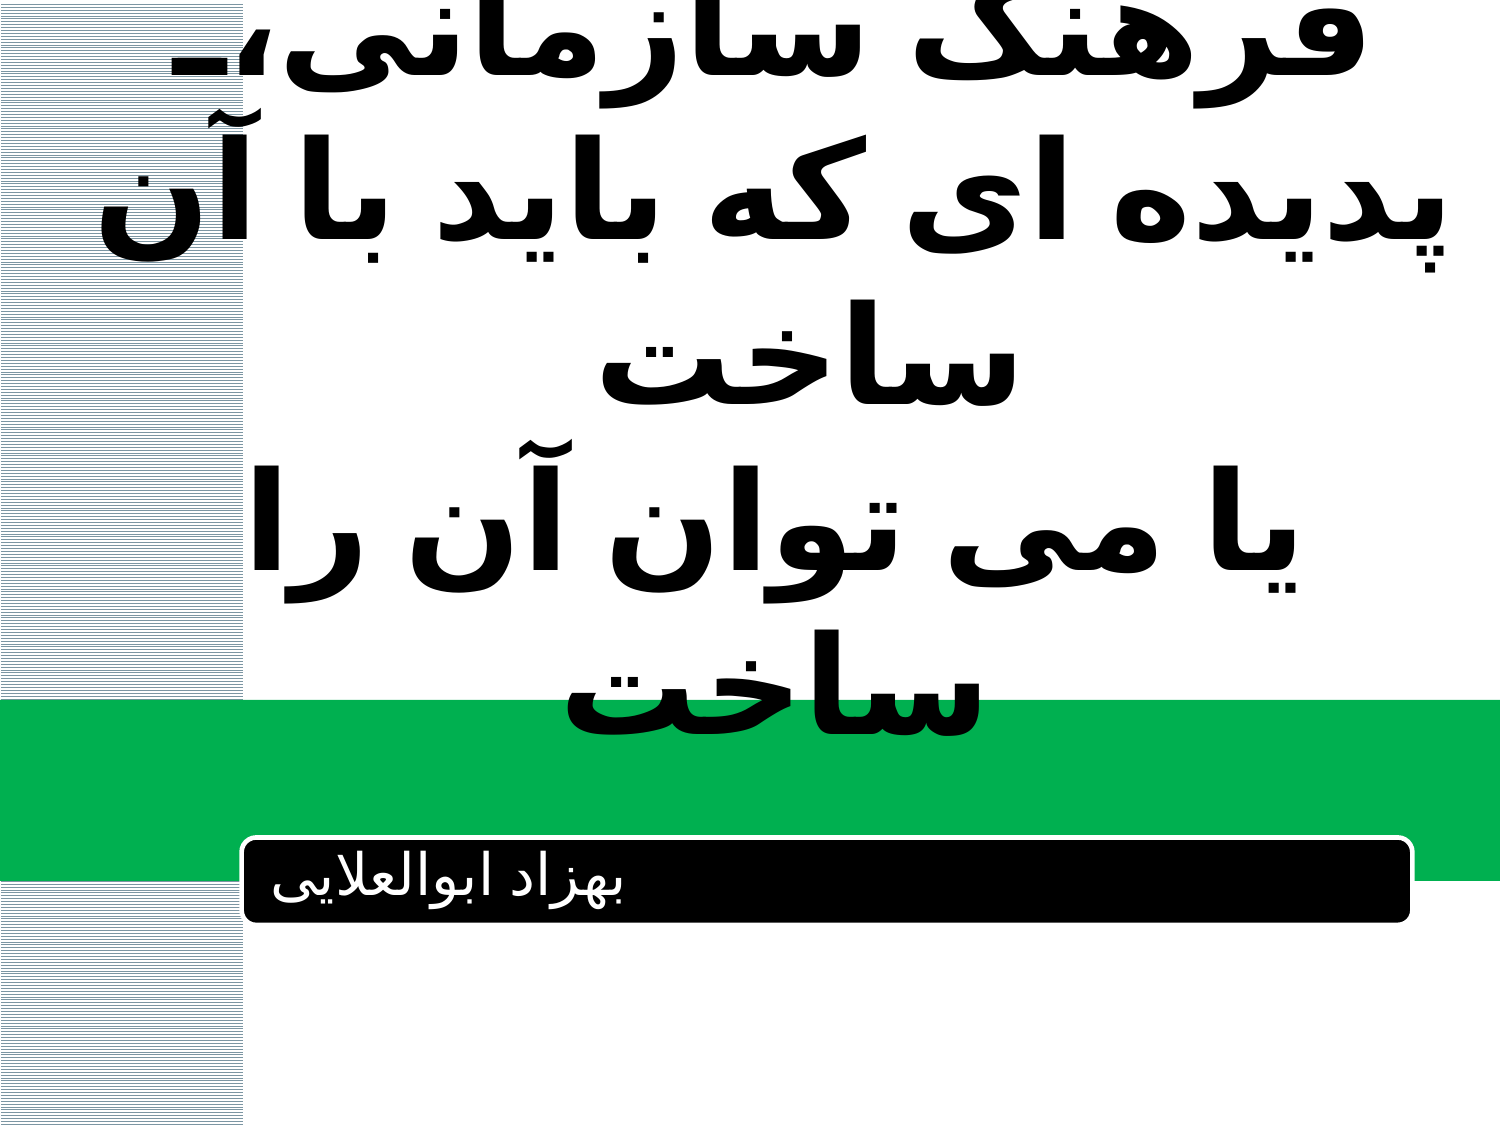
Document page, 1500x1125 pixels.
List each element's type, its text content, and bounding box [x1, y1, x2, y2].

title فرهنگ سازمانی، پدیده ای که باید با آن ساخت یا می توان آن را ساخت [75, 87, 1475, 613]
text_box بهزاد ابوالعلایی [249, 837, 648, 900]
